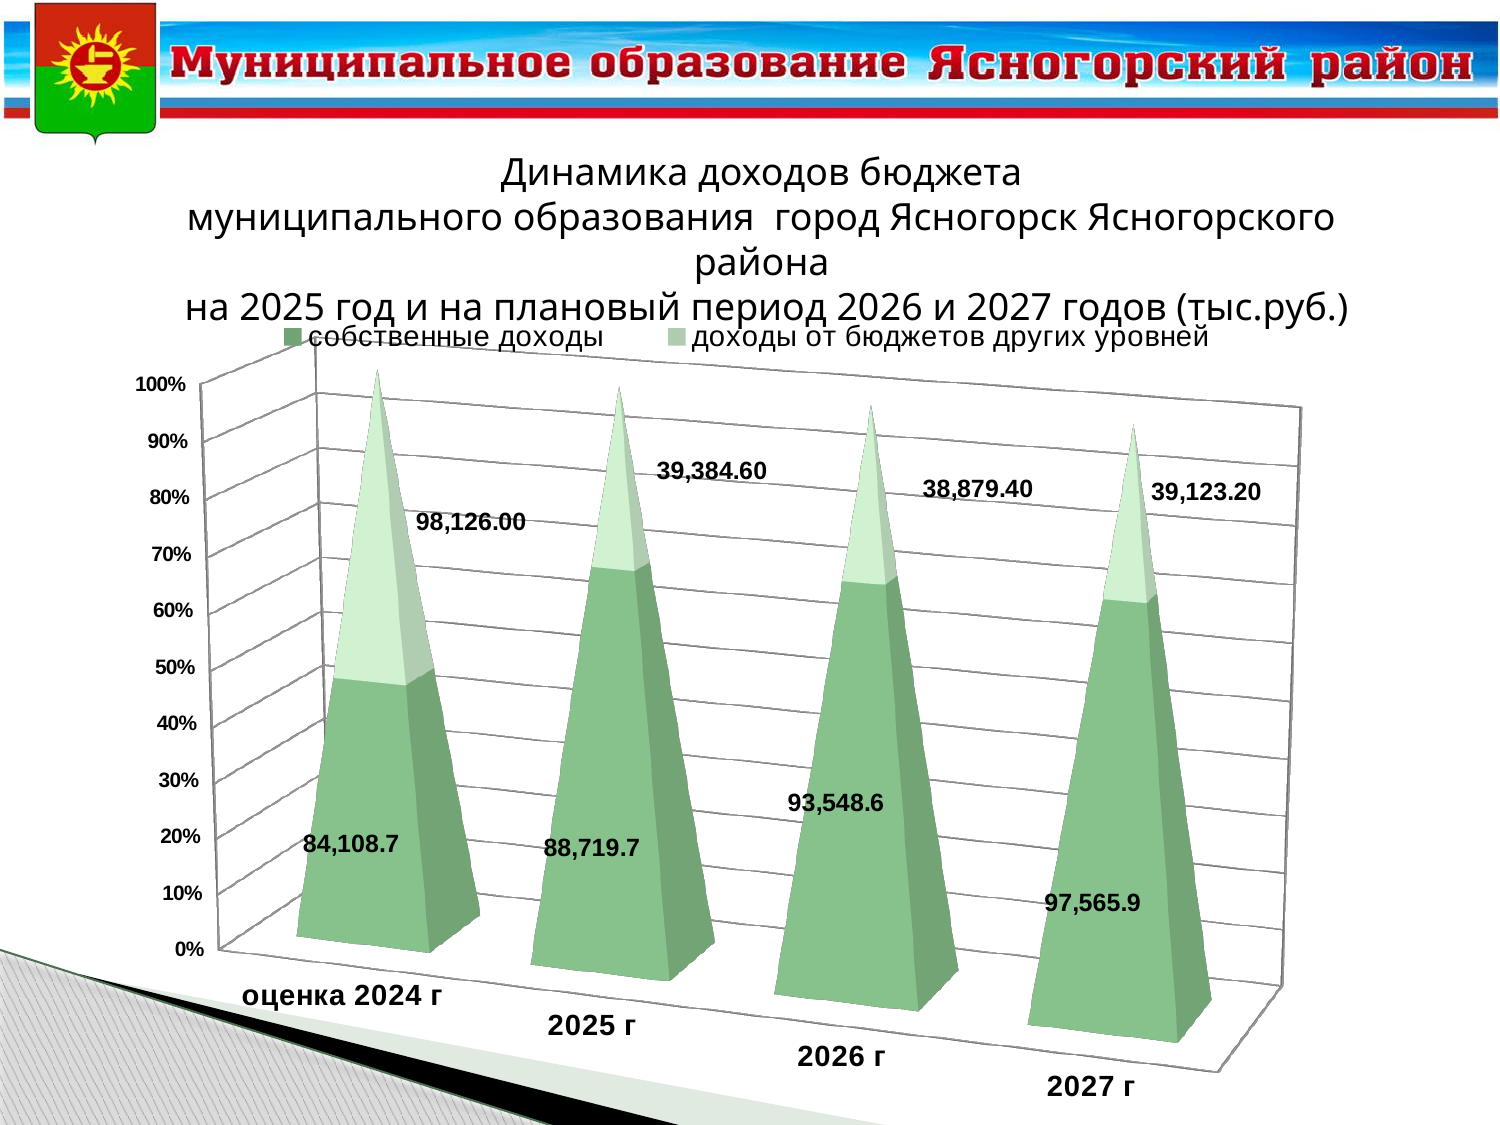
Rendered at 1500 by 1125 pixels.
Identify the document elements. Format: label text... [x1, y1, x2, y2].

text_box Динамика доходов бюджета муниципального образования город Ясногорск Ясногорского района на 2025 год и на плановый период 2026 и 2027 годов (тыс.руб.) [117, 161, 1407, 313]
chart [41, 314, 1500, 1125]
picture [0, 0, 1500, 150]
